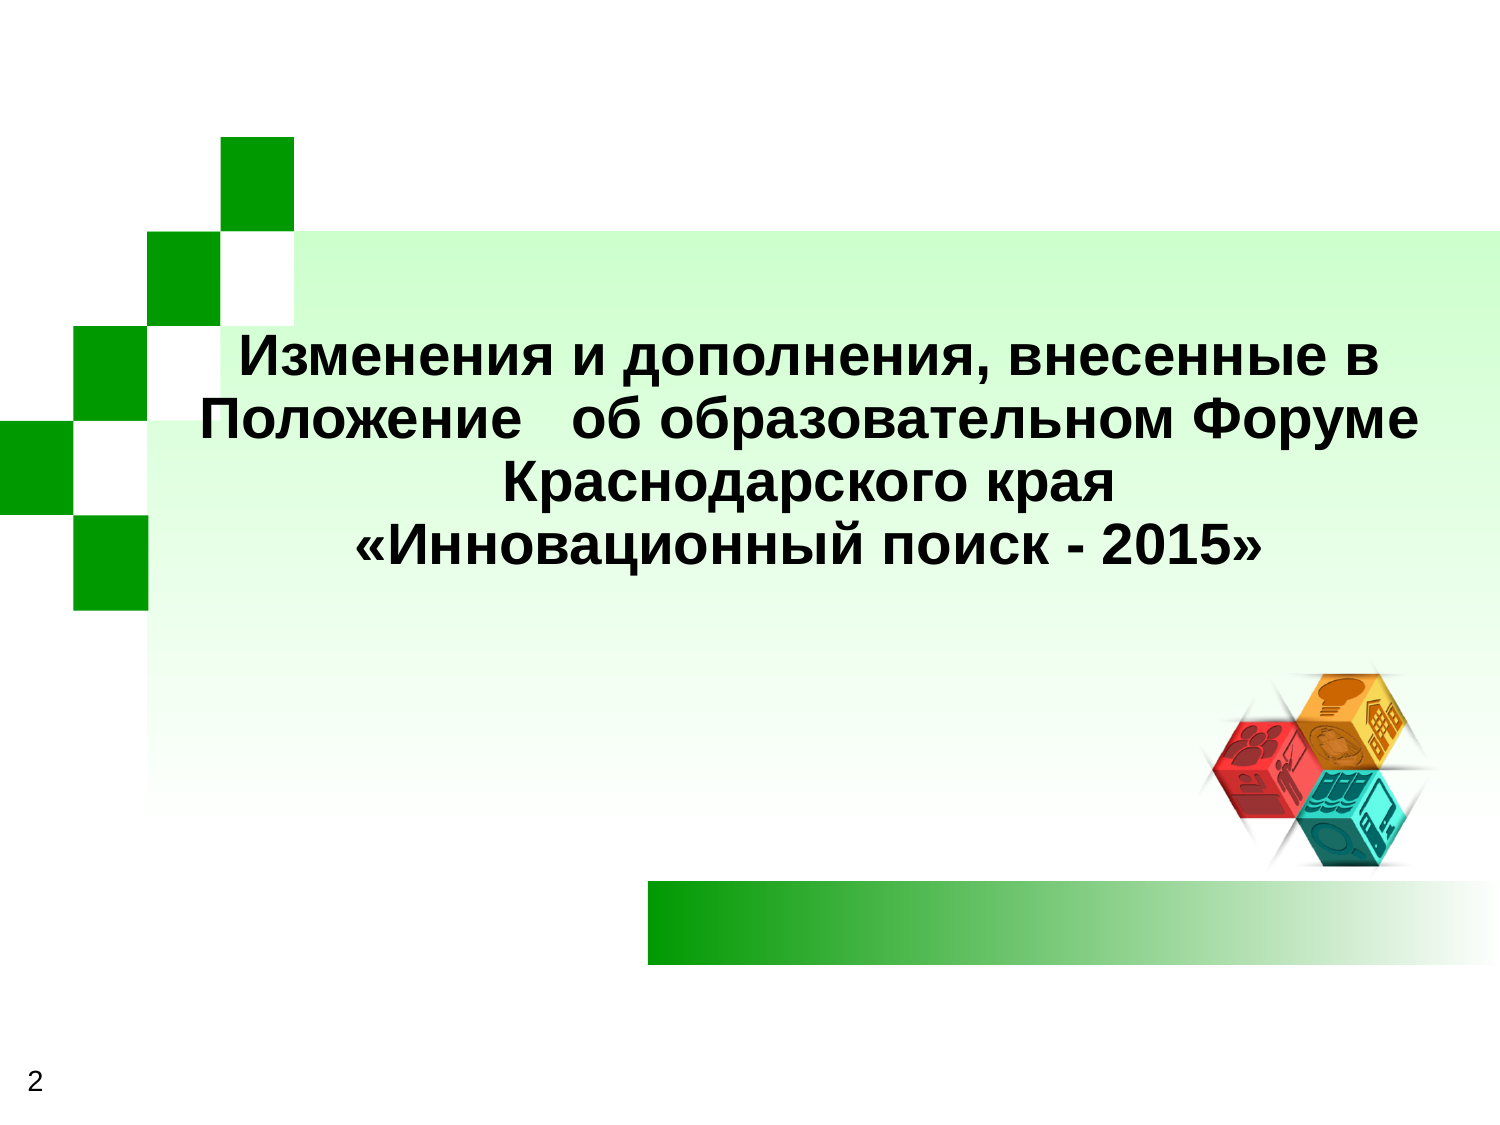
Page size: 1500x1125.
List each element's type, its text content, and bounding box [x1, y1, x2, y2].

picture [1195, 655, 1442, 880]
slide_number 2 [0, 1054, 59, 1125]
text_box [0, 136, 1500, 965]
